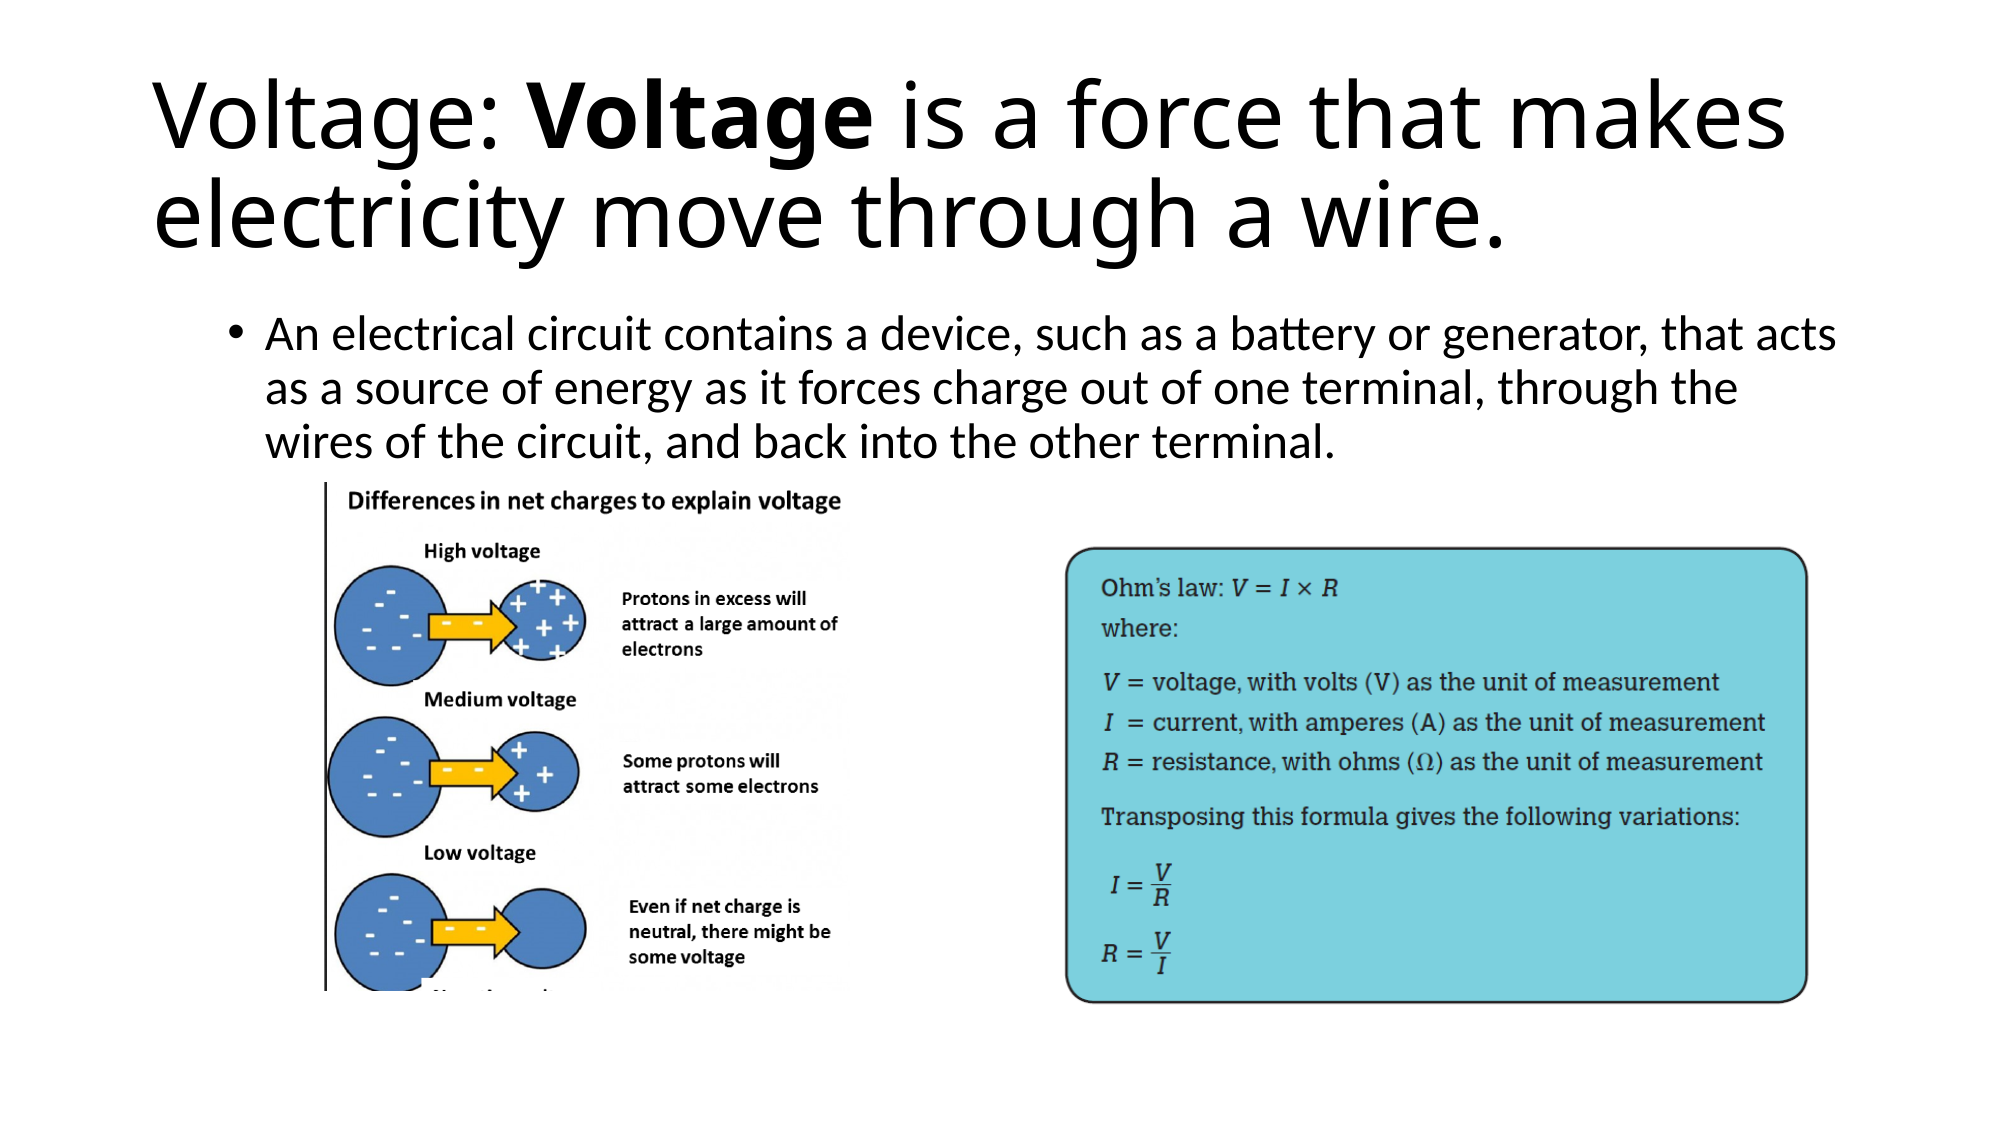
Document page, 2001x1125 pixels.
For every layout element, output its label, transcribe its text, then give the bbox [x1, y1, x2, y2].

picture [1036, 520, 1832, 1014]
list An electrical circuit contains a device, such as a battery or generator, that acts as a source of energy as it forces charge out of one terminal, through the wires of the circuit, and back into the other terminal. [137, 299, 1863, 1014]
title Voltage: Voltage is a force that makes electricity move through a wire. [137, 59, 1863, 278]
picture [324, 482, 850, 991]
